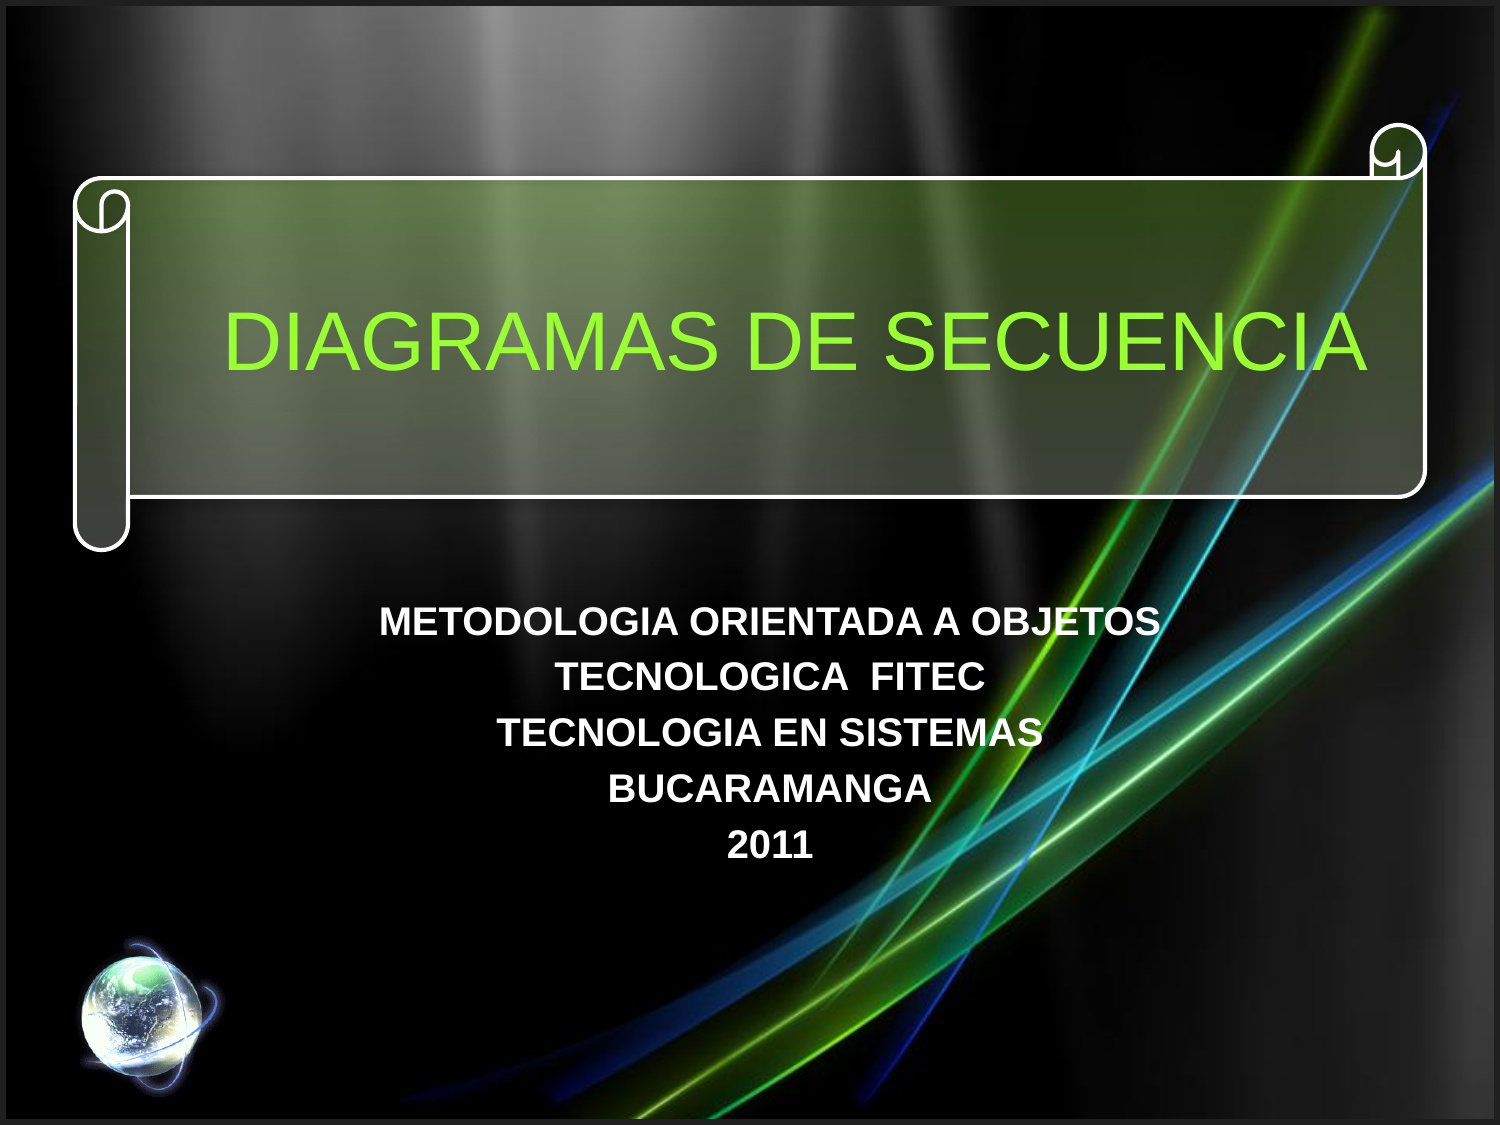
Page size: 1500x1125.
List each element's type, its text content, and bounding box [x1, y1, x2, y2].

title DIAGRAMAS DE SECUENCIA [137, 174, 1454, 500]
subtitle METODOLOGIA ORIENTADA A OBJETOS TECNOLOGICA FITEC TECNOLOGIA EN SISTEMAS BUCARAMANGA 2011 [87, 587, 1454, 875]
picture [6, 6, 1494, 1119]
